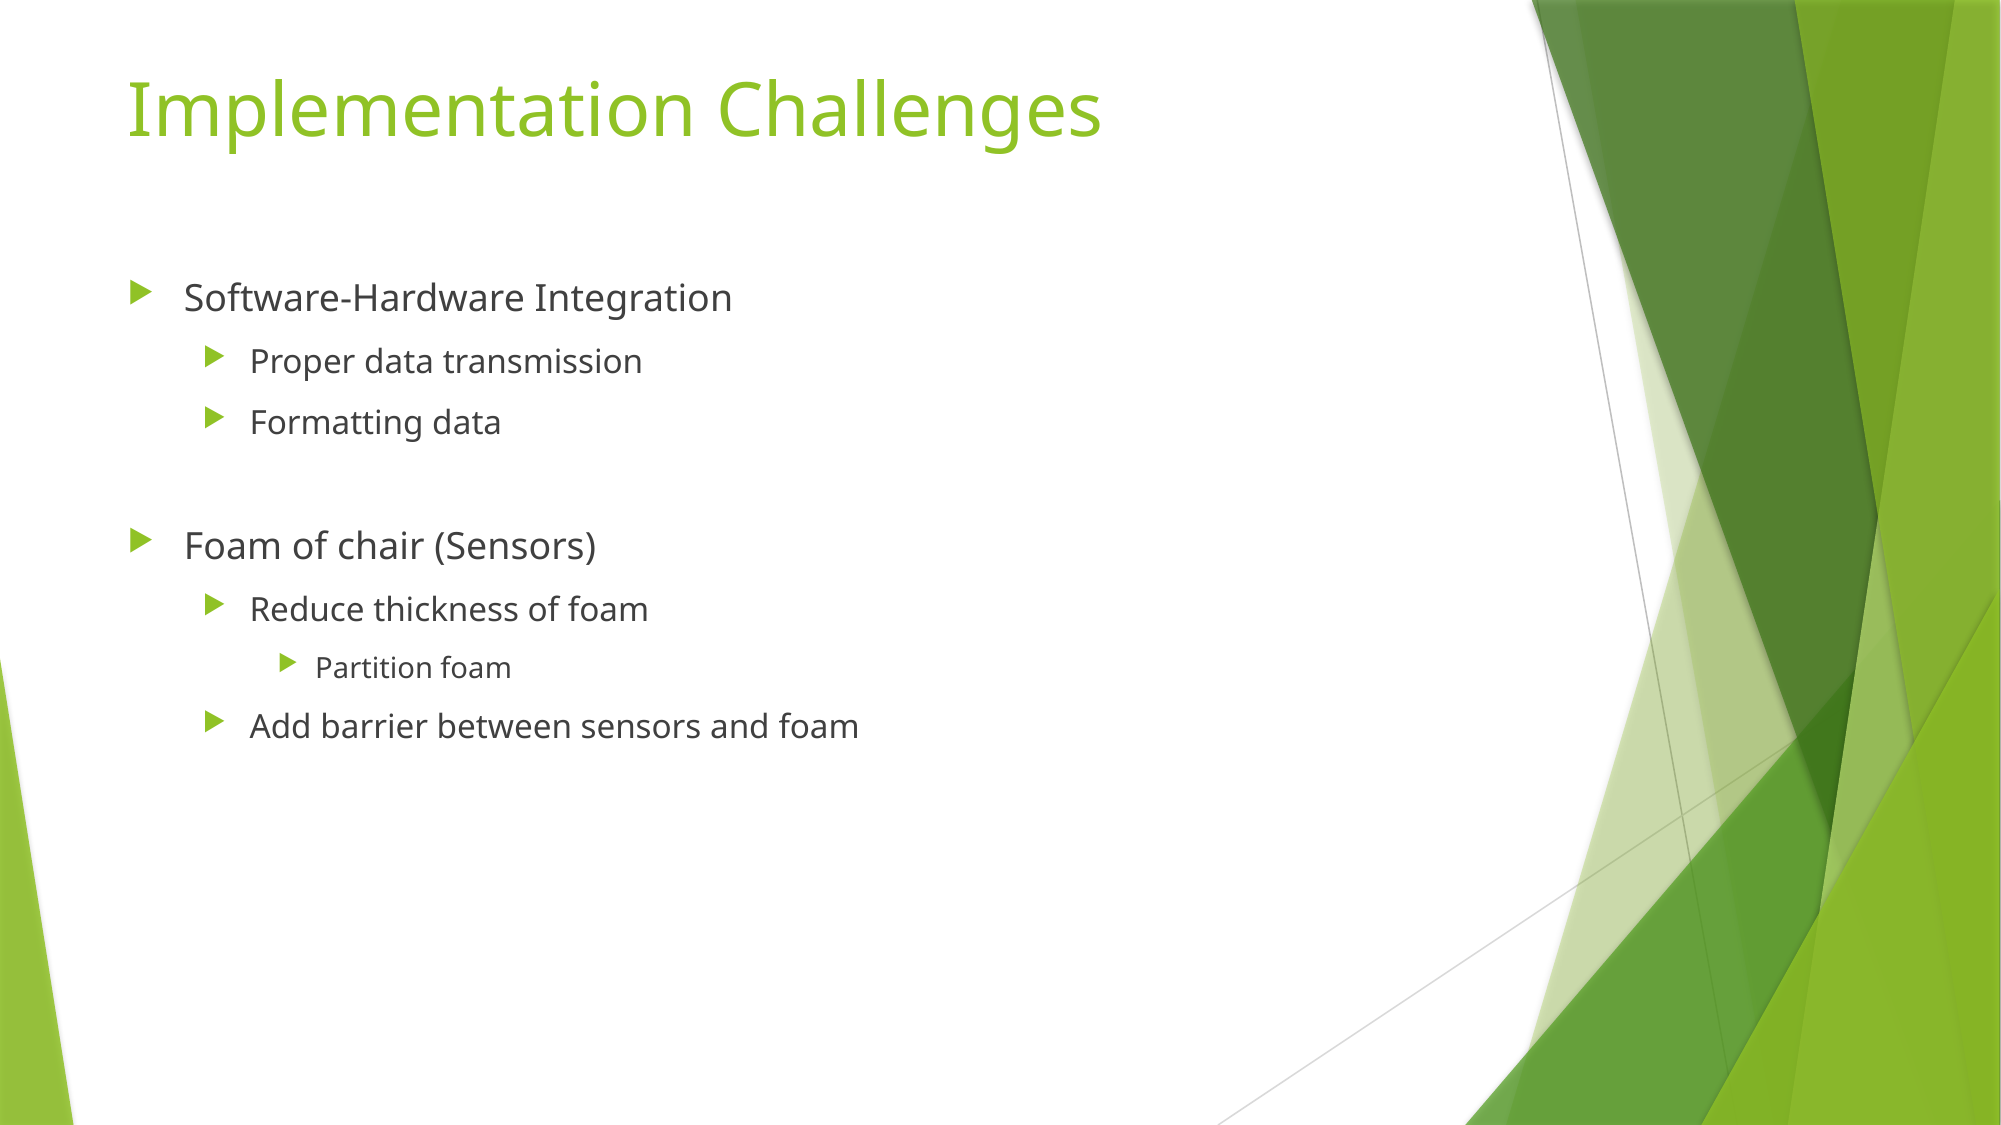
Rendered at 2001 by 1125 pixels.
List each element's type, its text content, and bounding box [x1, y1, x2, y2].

list Software-Hardware Integration Proper data transmission Formatting data Foam of chair (Sensors) Reduce thickness of foam Partition foam Add barrier between sensors and foam [112, 266, 1681, 1071]
title Implementation Challenges [112, 54, 1523, 266]
